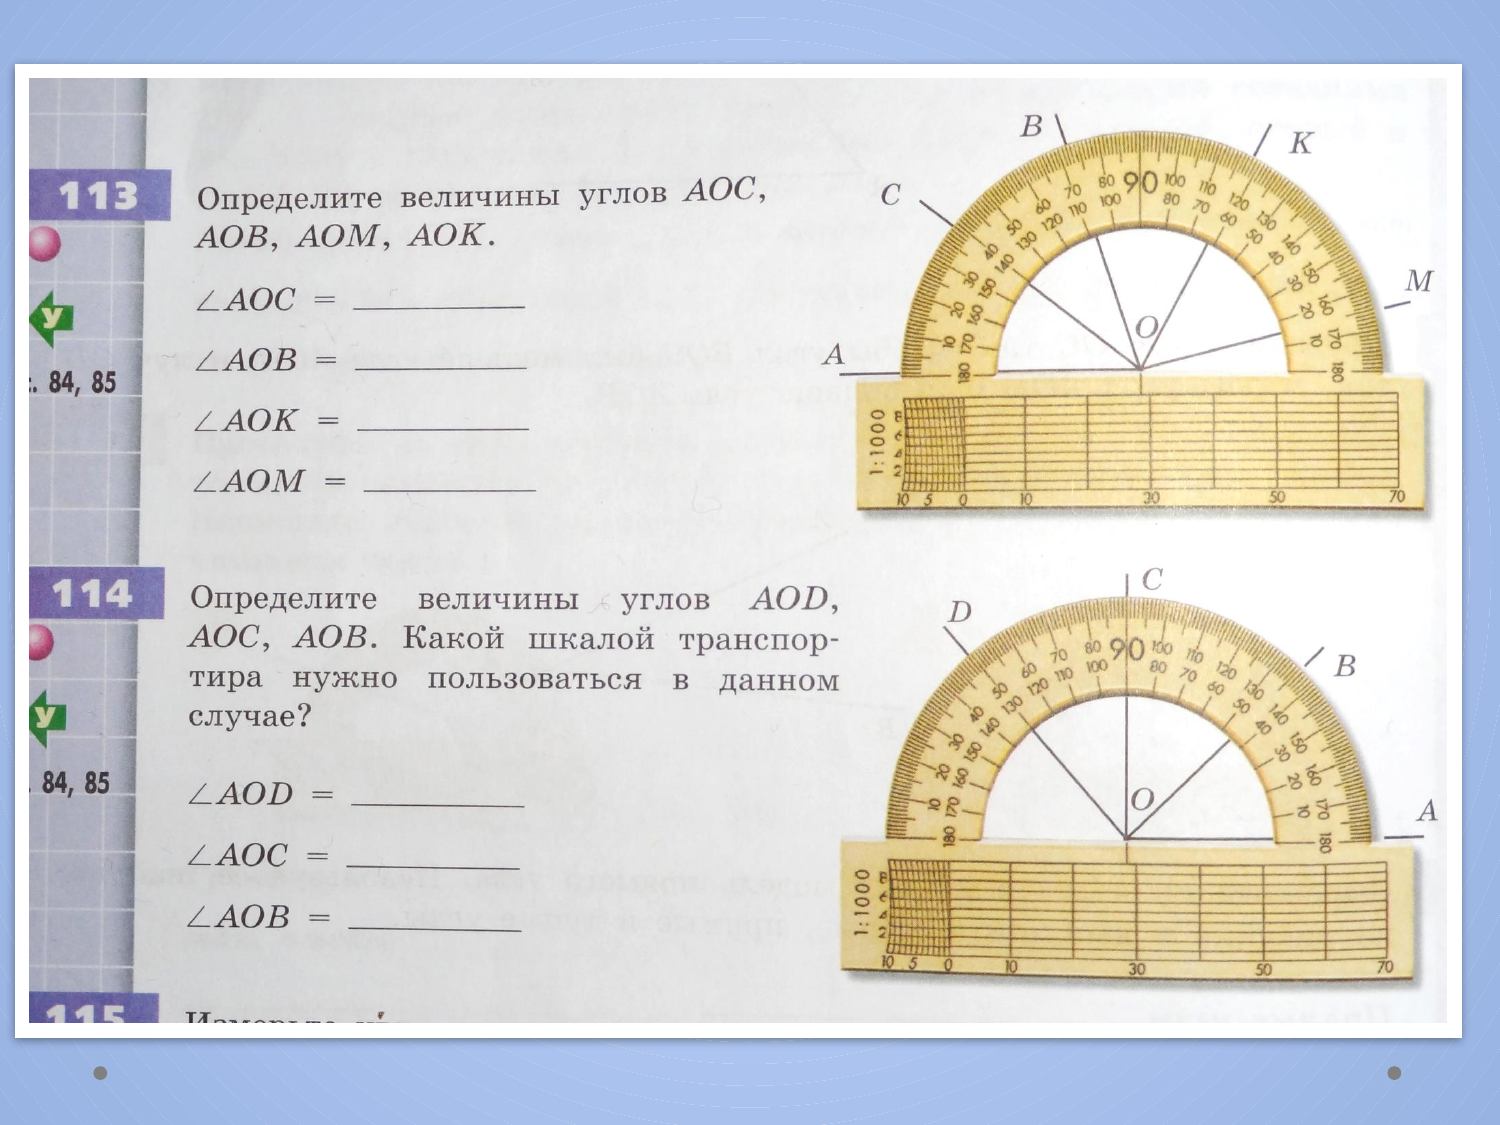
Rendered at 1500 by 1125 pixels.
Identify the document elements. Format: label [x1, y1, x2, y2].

picture [29, 77, 1448, 1024]
